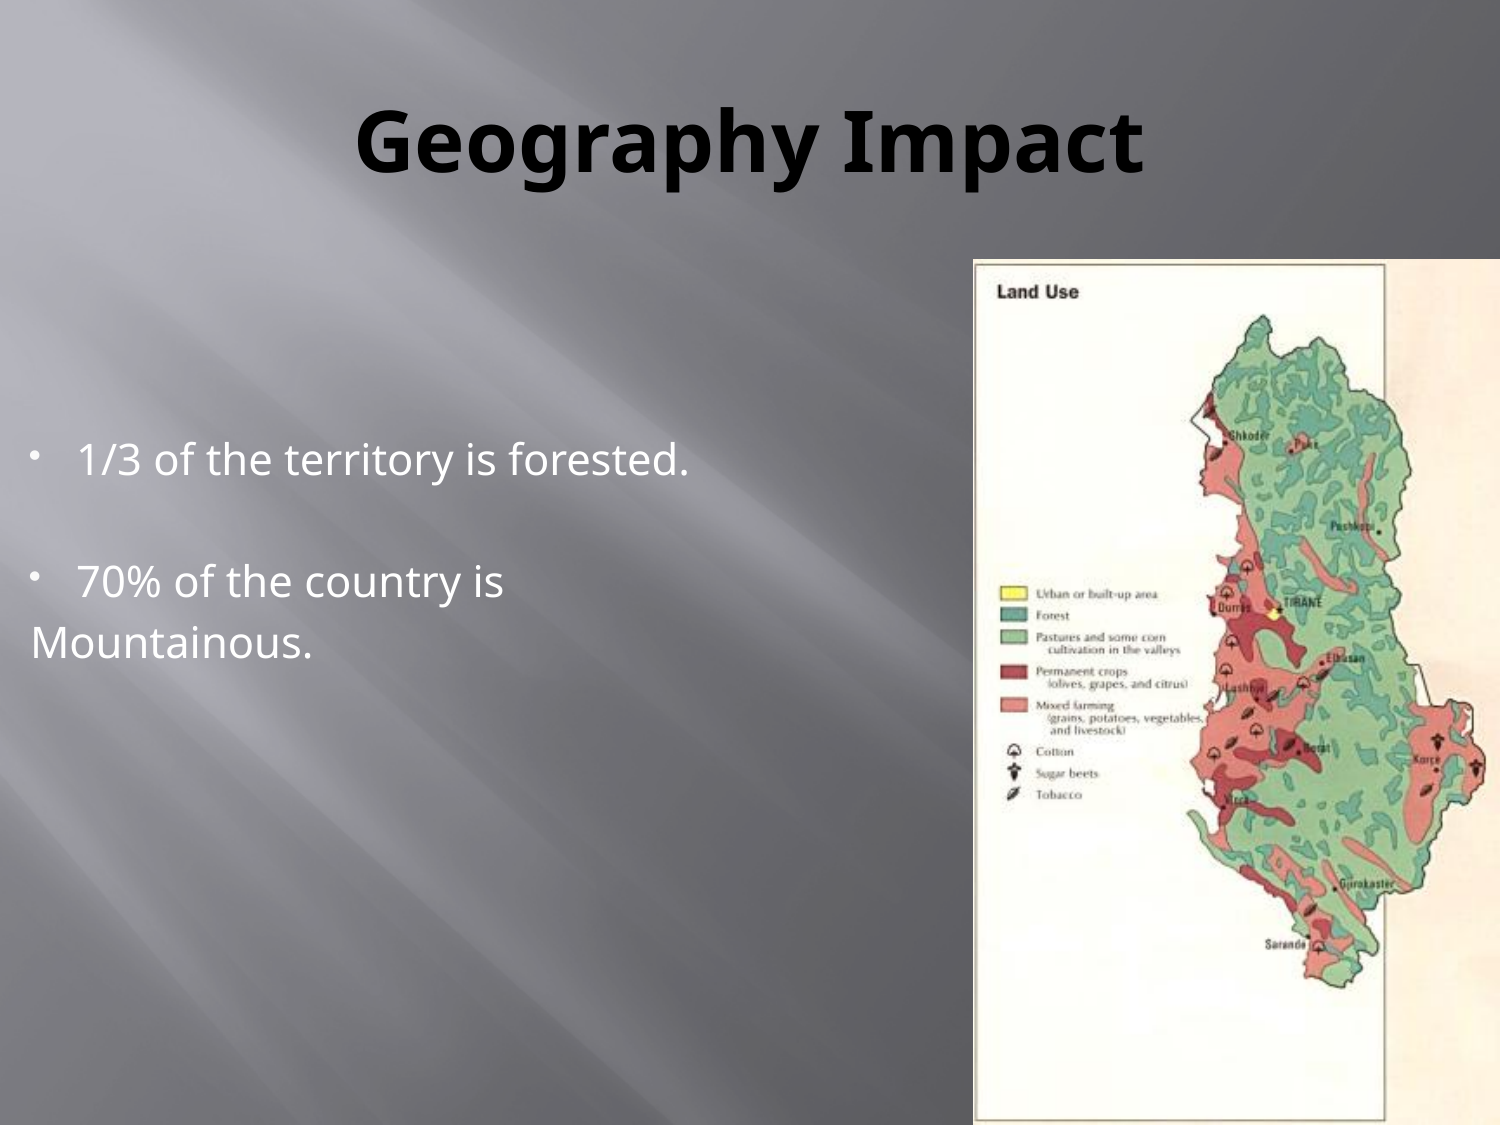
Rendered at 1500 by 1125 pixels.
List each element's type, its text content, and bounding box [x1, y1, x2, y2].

list 1/3 of the territory is forested. 70% of the country is Mountainous. [0, 425, 973, 675]
title Geography Impact [75, 45, 1425, 233]
picture [973, 259, 1500, 1125]
